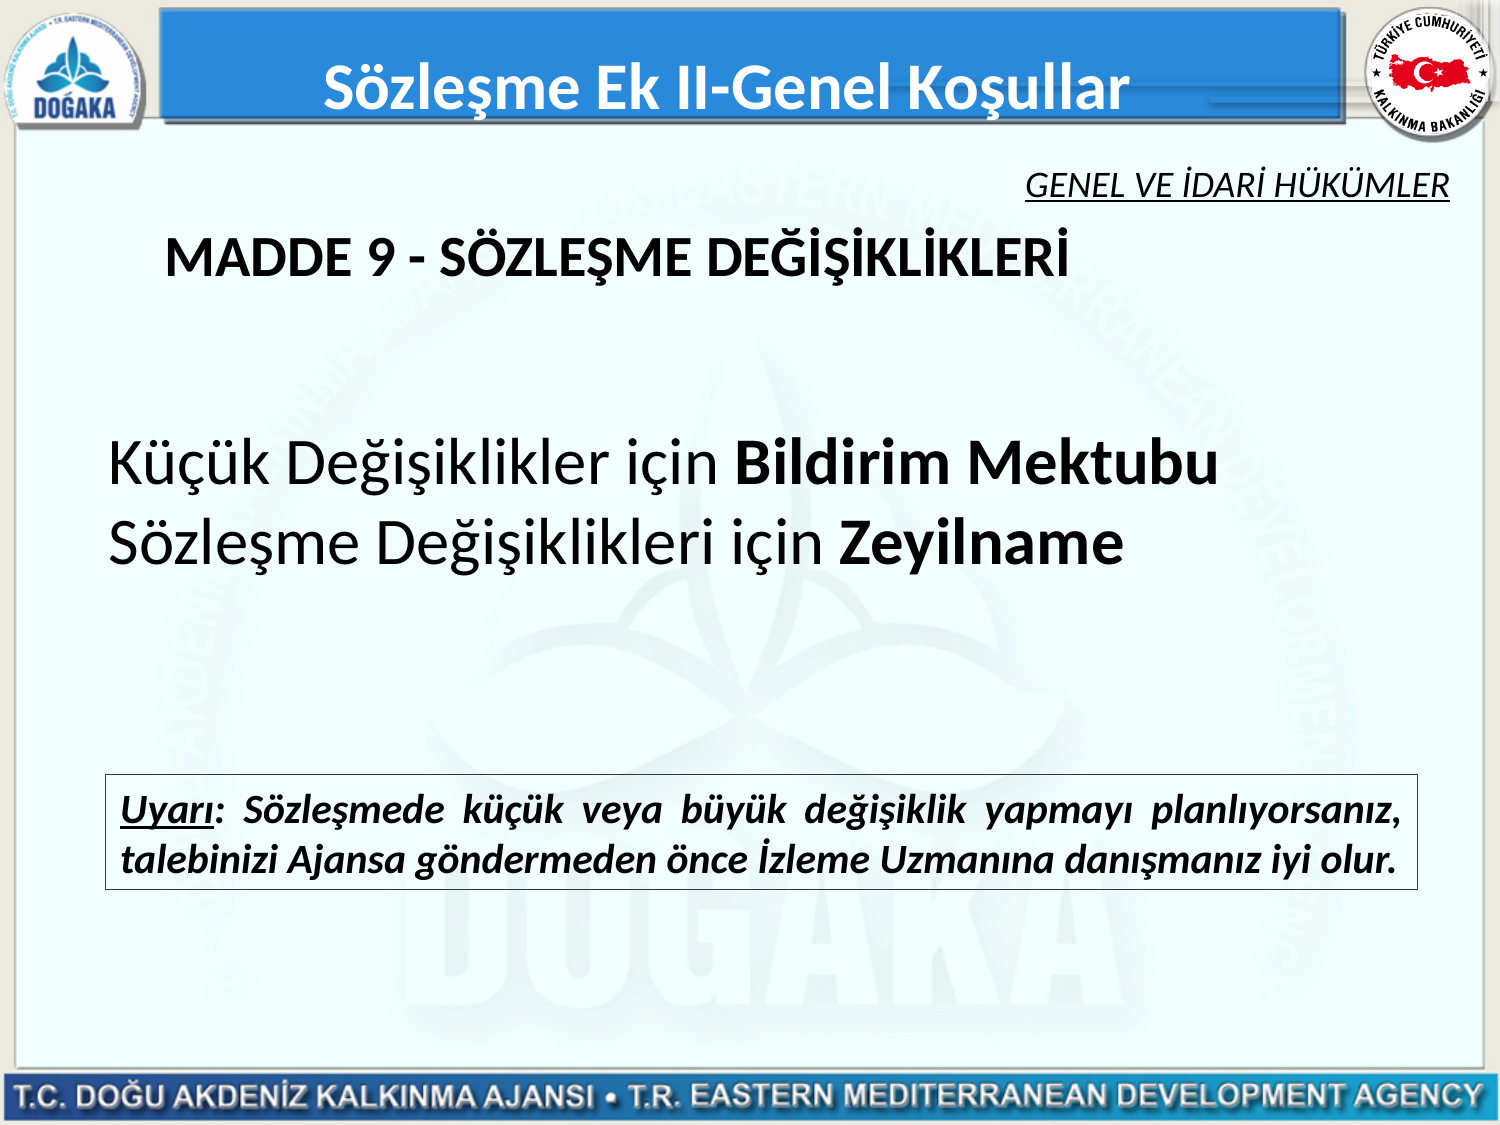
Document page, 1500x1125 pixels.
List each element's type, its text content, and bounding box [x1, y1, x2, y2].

list Küçük Değişiklikler için Bildirim Mektubu Sözleşme Değişiklikleri için Zeyilname [93, 410, 1444, 627]
title MADDE 9 - SÖZLEŞME DEĞİŞİKLİKLERİ [150, 210, 1500, 386]
text_box Uyarı: Sözleşmede küçük veya büyük değişiklik yapmayı planlıyorsanız, talebinizi Ajansa göndermeden önce İzleme Uzmanına danışmanız iyi olur. [105, 774, 1418, 890]
picture [0, 0, 1500, 1125]
text_box Sözleşme Ek II-Genel Koşullar [308, 35, 1147, 130]
text_box Genel ve İdarİ hükümler [1010, 152, 1466, 213]
